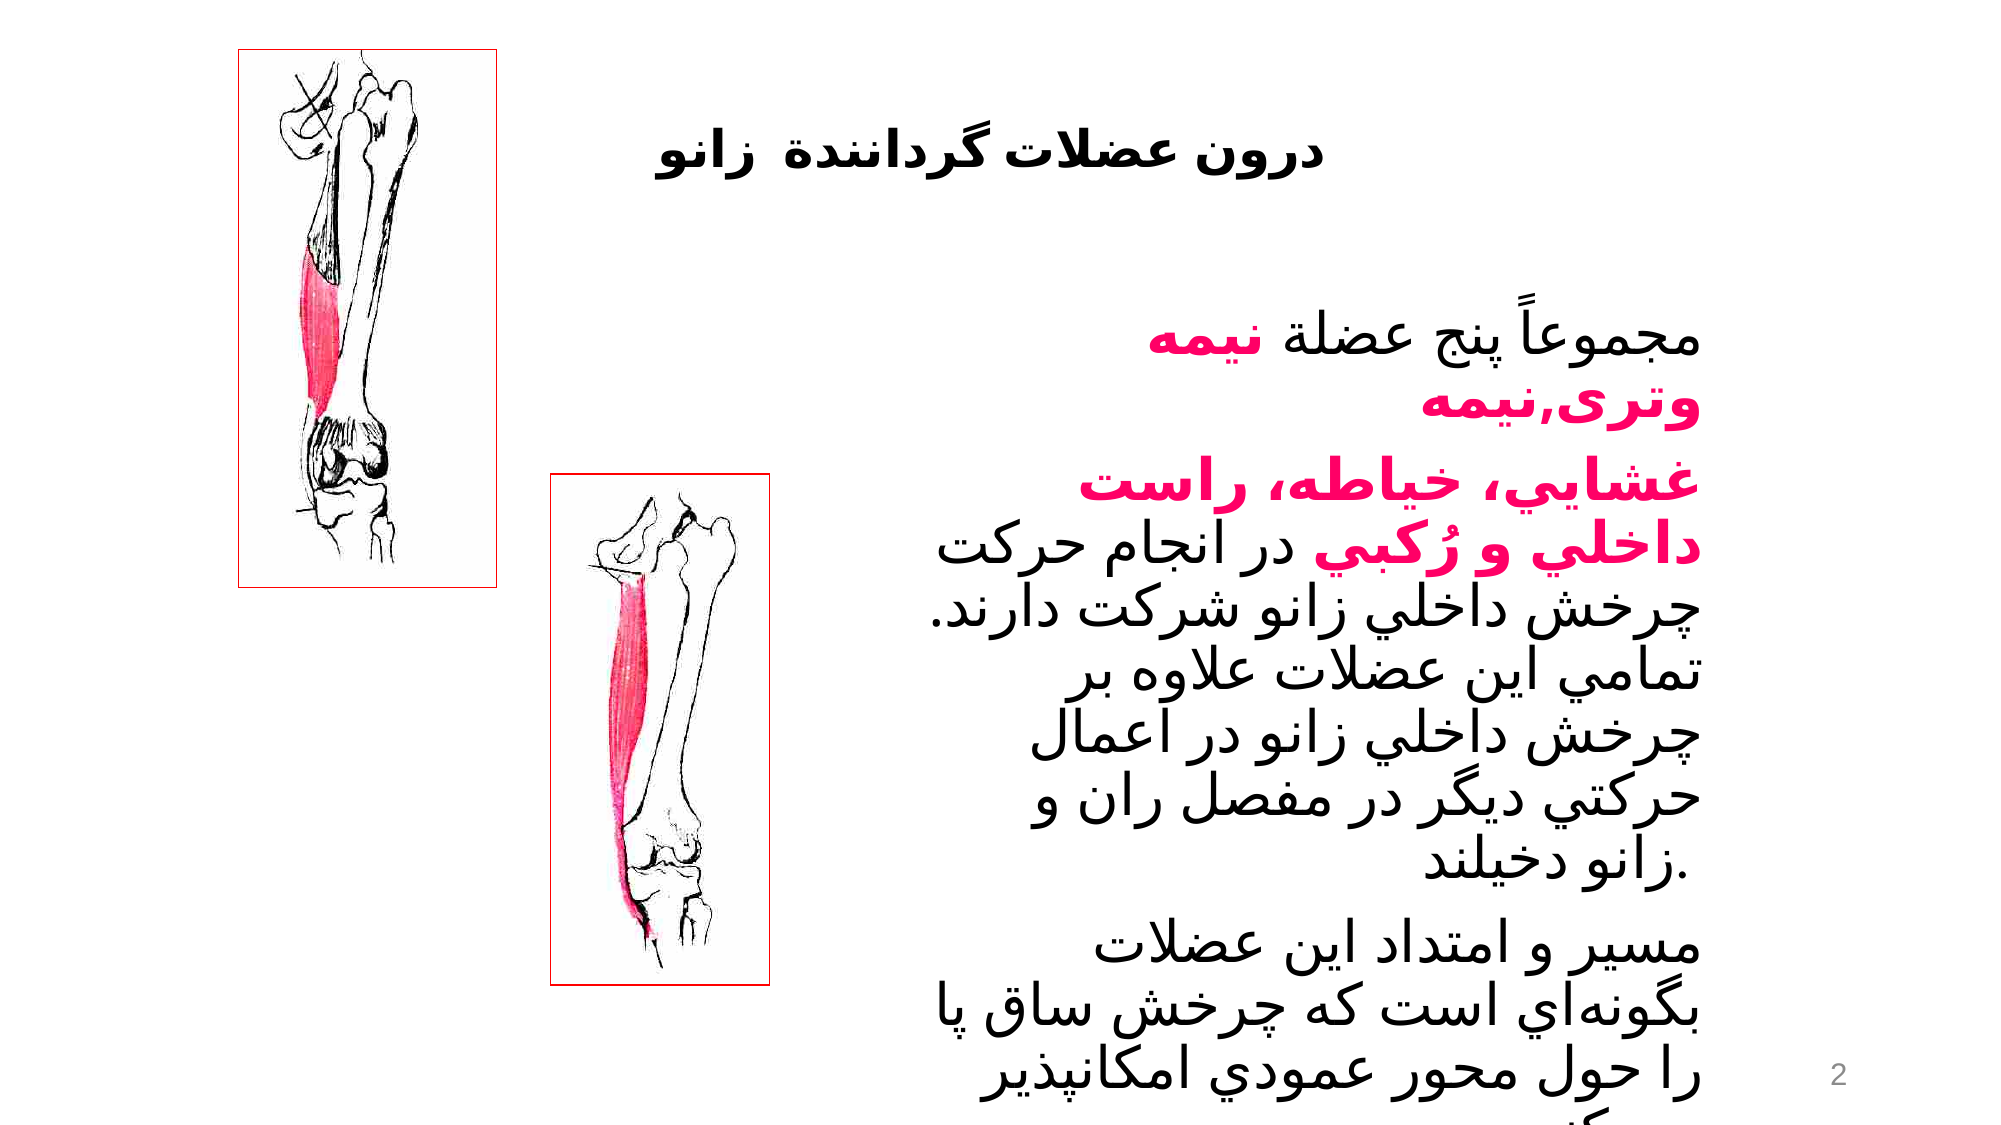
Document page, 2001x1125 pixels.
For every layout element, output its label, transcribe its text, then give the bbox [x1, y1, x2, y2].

list مجموعاً پنج عضلة نيمه وتری,نیمه ‎ غشايي، خياطه، راست داخلي و رُكبي در انجام حركت چرخش داخلي زانو شركت دارند. تمامي اين عضلات علاوه بر چرخش داخلي زانو در اعمال حركتي ديگر در مفصل ران و زانو دخيلند. مسير و امتداد اين عضلات بگونه‌اي است كه چرخش ساق پا را حول محور عمودي امكانپذير مي‌كند. [876, 212, 1719, 988]
picture [551, 474, 769, 985]
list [238, 49, 497, 588]
title درون عضلات گردانندة ‎ زانو [497, 59, 1714, 249]
slide_number 2 [1412, 1042, 1863, 1103]
